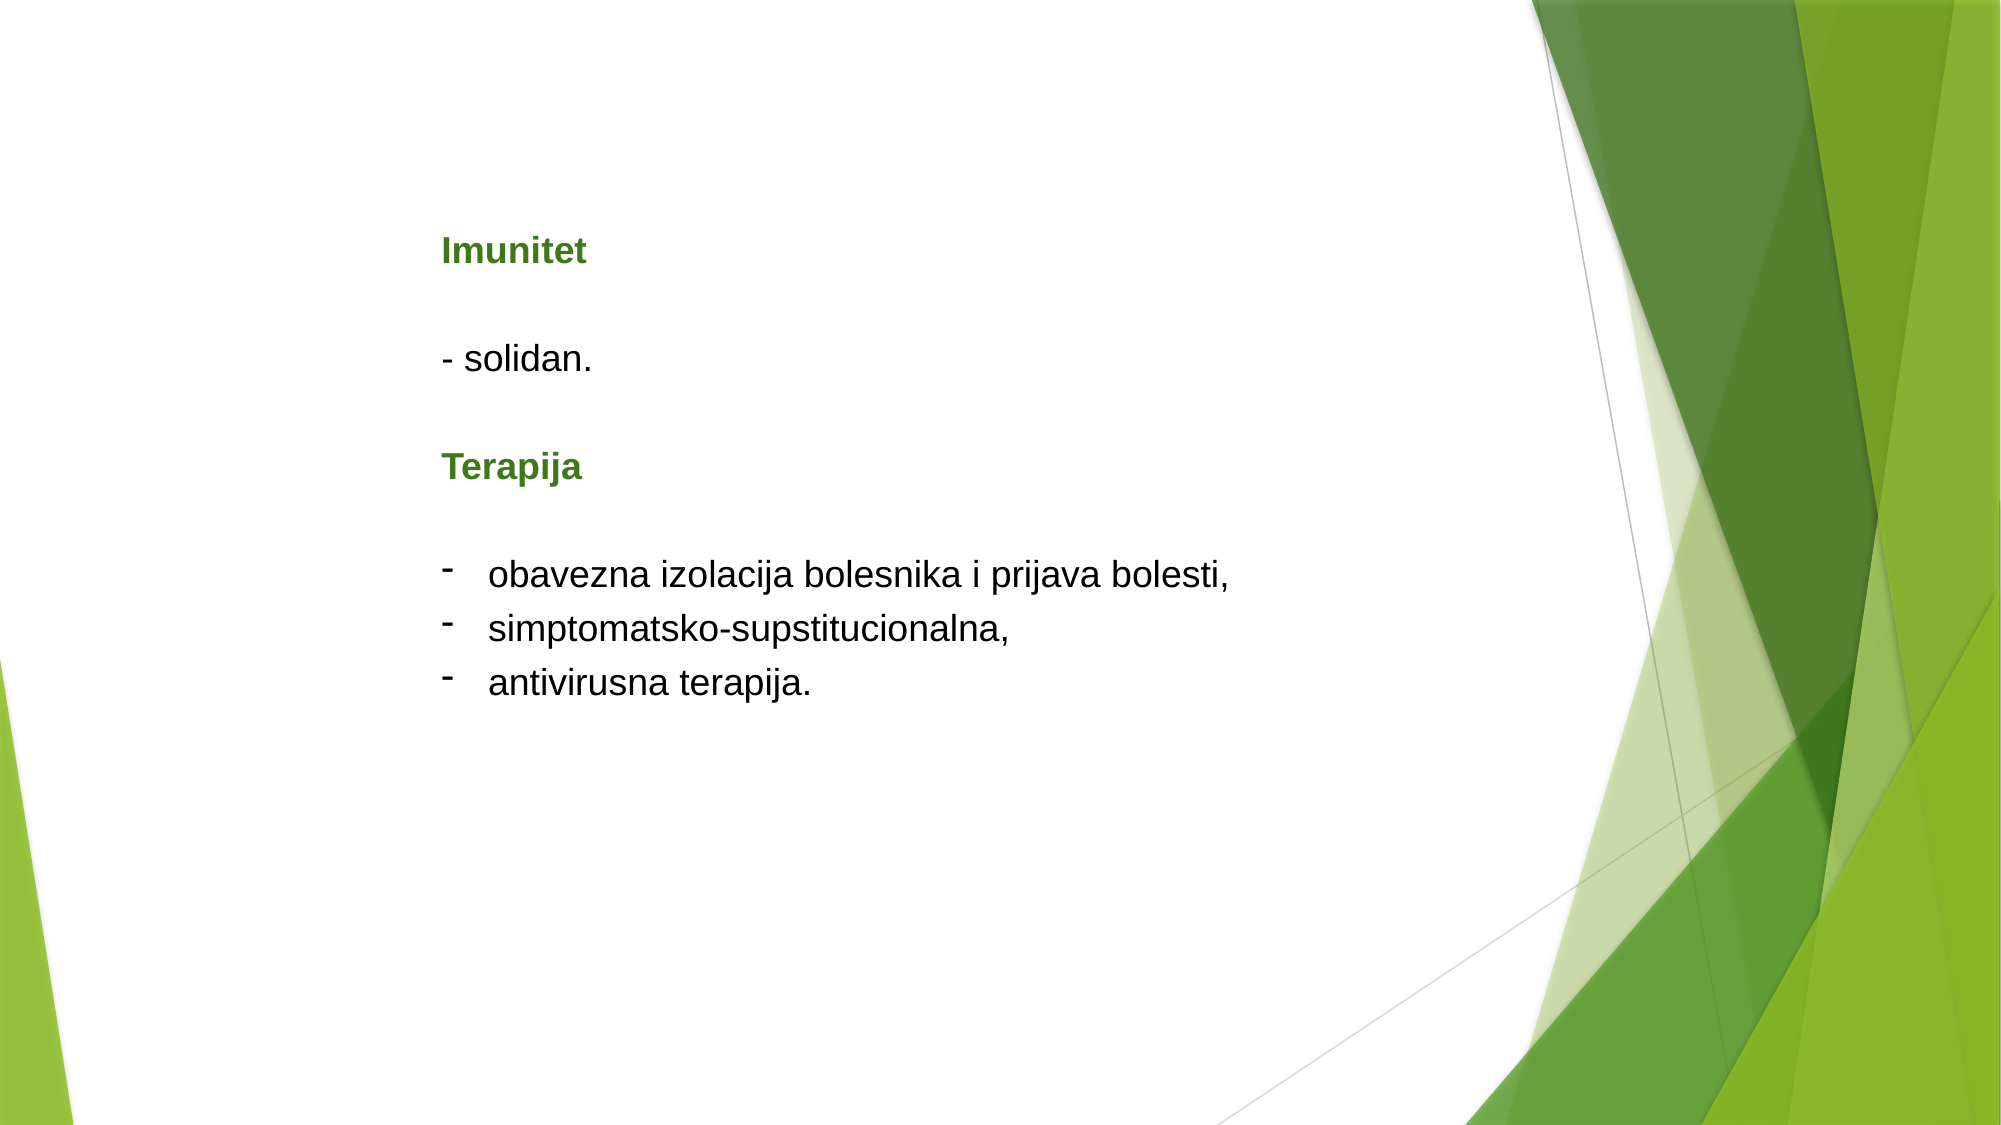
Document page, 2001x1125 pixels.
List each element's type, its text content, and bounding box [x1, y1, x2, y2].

text_box Imunitet - solidan. Terapija obavezna izolacija bolesnika i prijava bolesti, simptomatsko-supstitucionalna, antivirusna terapija. [426, 209, 1624, 711]
